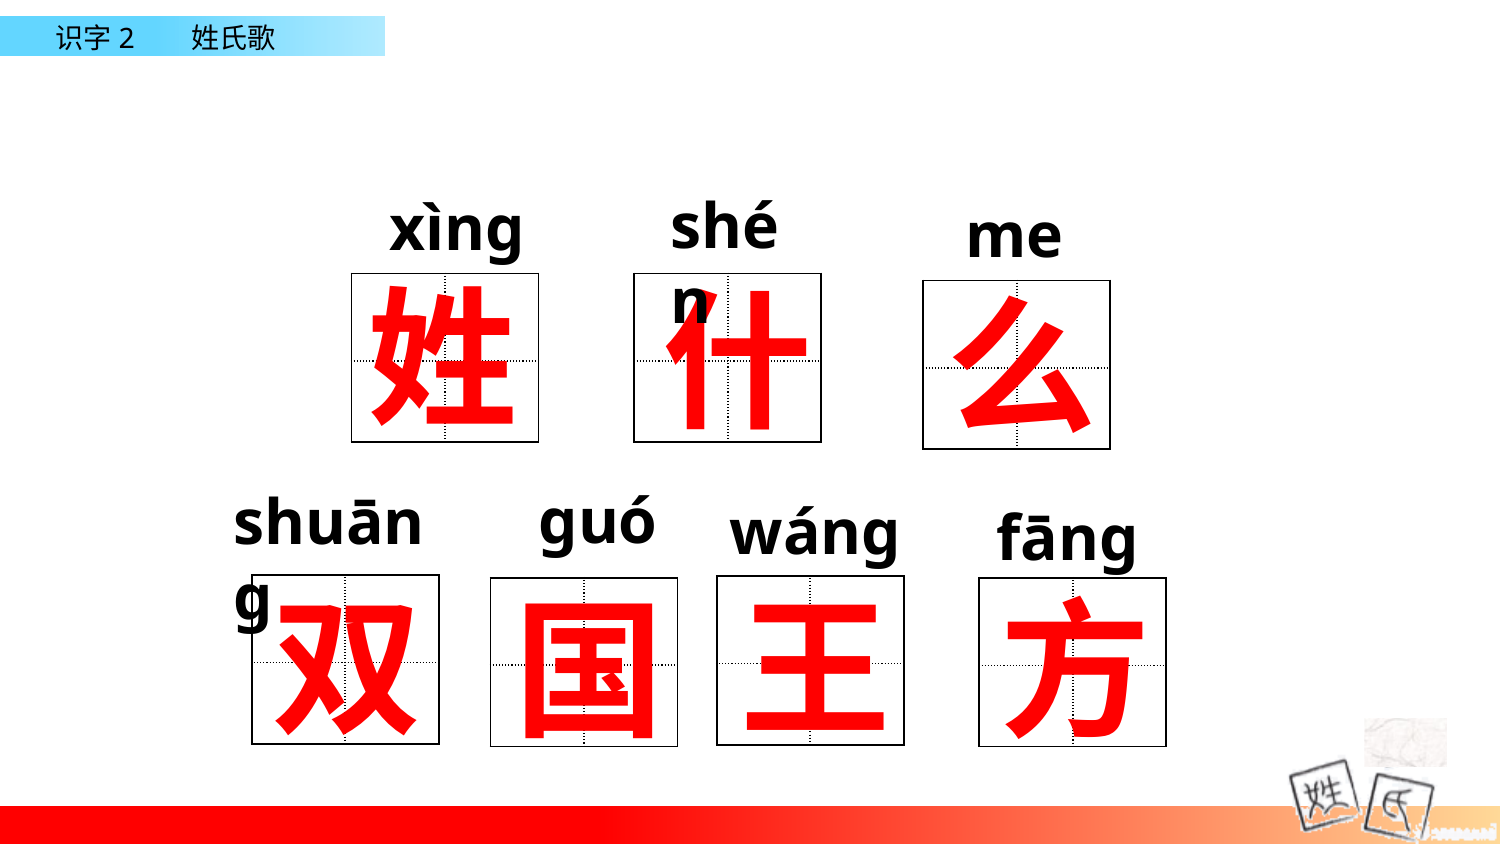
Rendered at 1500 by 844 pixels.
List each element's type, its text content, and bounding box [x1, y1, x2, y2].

table_header [635, 274, 647, 361]
text_box shén [655, 178, 829, 344]
table_cell [253, 662, 257, 743]
table_cell [491, 665, 499, 746]
table_header [453, 274, 538, 361]
table_cell [453, 361, 538, 441]
text_box guó [523, 473, 726, 563]
table_header [980, 581, 985, 665]
table_cell [718, 664, 725, 744]
text_box 方 [985, 581, 1166, 763]
text_box 么 [932, 264, 1113, 460]
text_box 什 [647, 259, 828, 455]
text_box 王 [725, 574, 906, 761]
picture [1232, 718, 1500, 844]
text_box shuāng [218, 474, 476, 640]
text_box me [950, 187, 1134, 278]
table_cell [924, 368, 932, 448]
text_box 全包围 结构 [990, 806, 994, 843]
text_box 双 [257, 640, 438, 760]
table_cell [980, 665, 985, 746]
text_box fāng [965, 490, 1187, 581]
text_box xìng [375, 180, 577, 271]
text_box [1166, 806, 1170, 843]
table_header [491, 579, 499, 665]
text_box wáng [714, 484, 933, 574]
table_header [718, 577, 725, 664]
table_header [253, 640, 257, 662]
table_cell [635, 361, 647, 441]
text_box 姓 [352, 256, 453, 451]
text_box 国 [499, 567, 680, 763]
table_header [924, 281, 932, 368]
